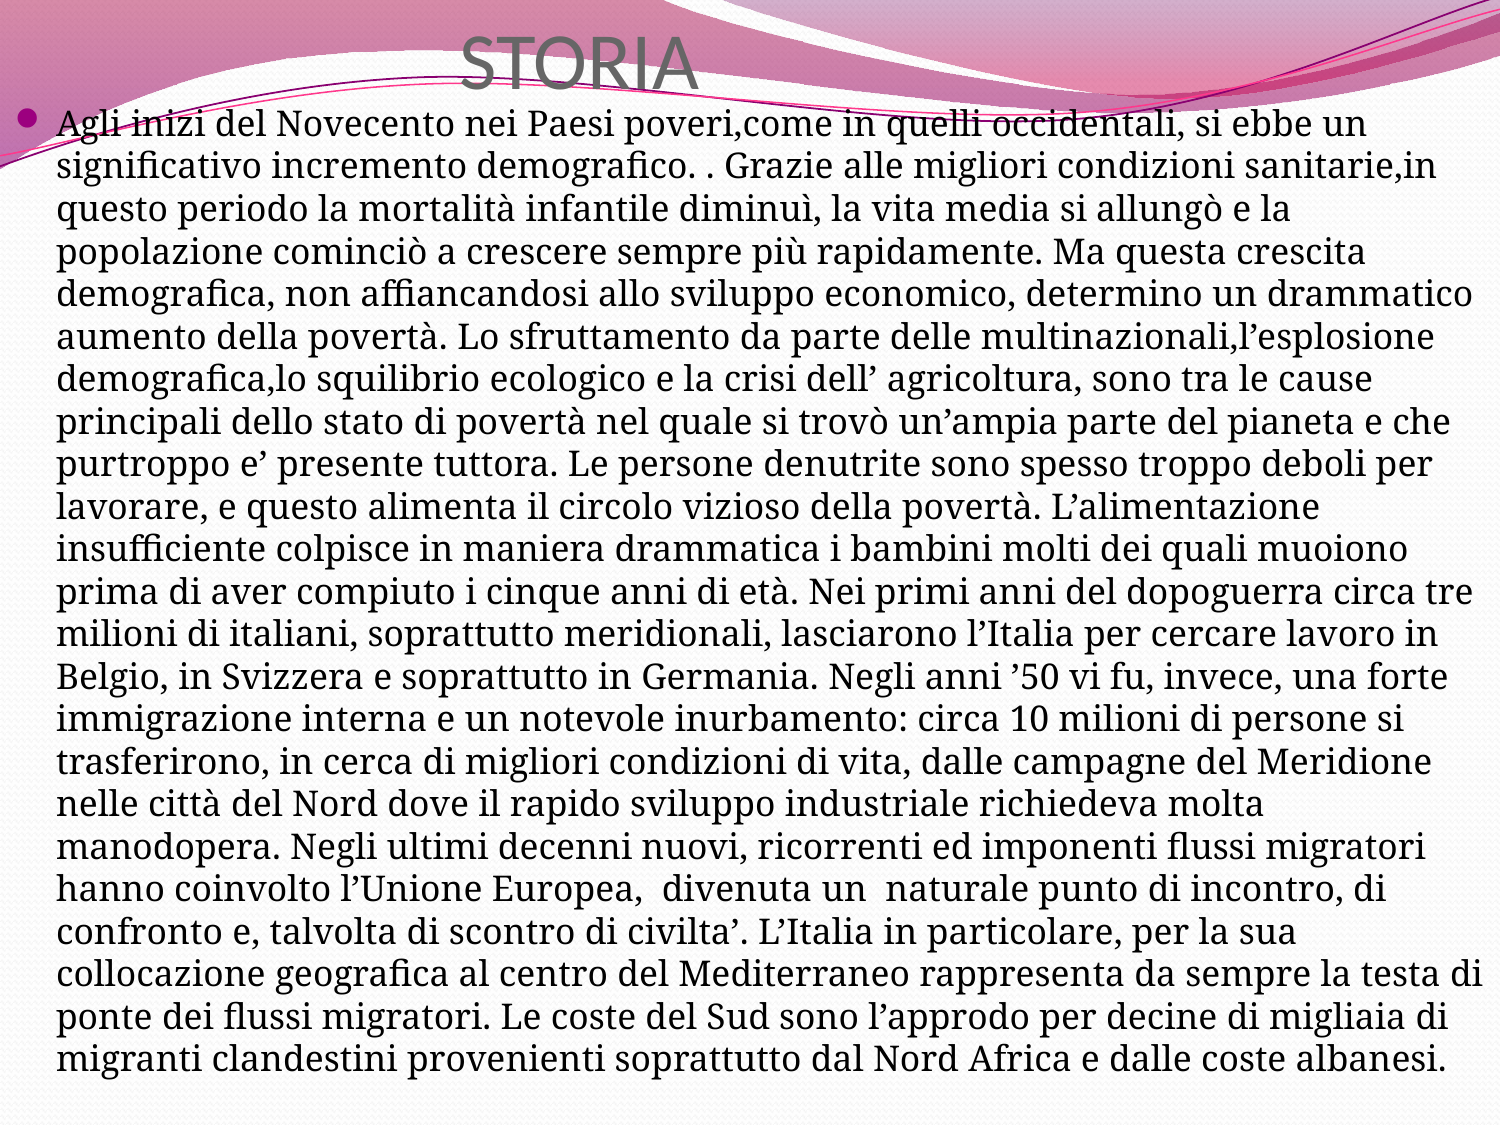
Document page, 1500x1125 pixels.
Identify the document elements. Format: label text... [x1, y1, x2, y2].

list Agli inizi del Novecento nei Paesi poveri,come in quelli occidentali, si ebbe un significativo incremento demografico. . Grazie alle migliori condizioni sanitarie,in questo periodo la mortalità infantile diminuì, la vita media si allungò e la popolazione cominciò a crescere sempre più rapidamente. Ma questa crescita demografica, non affiancandosi allo sviluppo economico, determino un drammatico aumento della povertà. Lo sfruttamento da parte delle multinazionali,l’esplosione demografica,lo squilibrio ecologico e la crisi dell’ agricoltura, sono tra le cause principali dello stato di povertà nel quale si trovò un’ampia parte del pianeta e che purtroppo e’ presente tuttora. Le persone denutrite sono spesso troppo deboli per lavorare, e questo alimenta il circolo vizioso della povertà. L’alimentazione insufficiente colpisce in maniera drammatica i bambini molti dei quali muoiono prima di aver compiuto i cinque anni di età. Nei primi anni del dopoguerra circa tre milioni di italiani, soprattutto meridionali, lasciarono l’Italia per cercare lavoro in Belgio, in Svizzera e soprattutto in Germania. Negli anni ’50 vi fu, invece, una forte immigrazione interna e un notevole inurbamento: circa 10 milioni di persone si trasferirono, in cerca di migliori condizioni di vita, dalle campagne del Meridione nelle città del Nord dove il rapido sviluppo industriale richiedeva molta manodopera. Negli ultimi decenni nuovi, ricorrenti ed imponenti flussi migratori hanno coinvolto l’Unione Europea, divenuta un naturale punto di incontro, di confronto e, talvolta di scontro di civilta’. L’Italia in particolare, per la sua collocazione geografica al centro del Mediterraneo rappresenta da sempre la testa di ponte dei flussi migratori. Le coste del Sud sono l’approdo per decine di migliaia di migranti clandestini provenienti soprattutto dal Nord Africa e dalle coste albanesi. [0, 93, 1500, 1125]
title STORIA [58, 0, 1409, 93]
